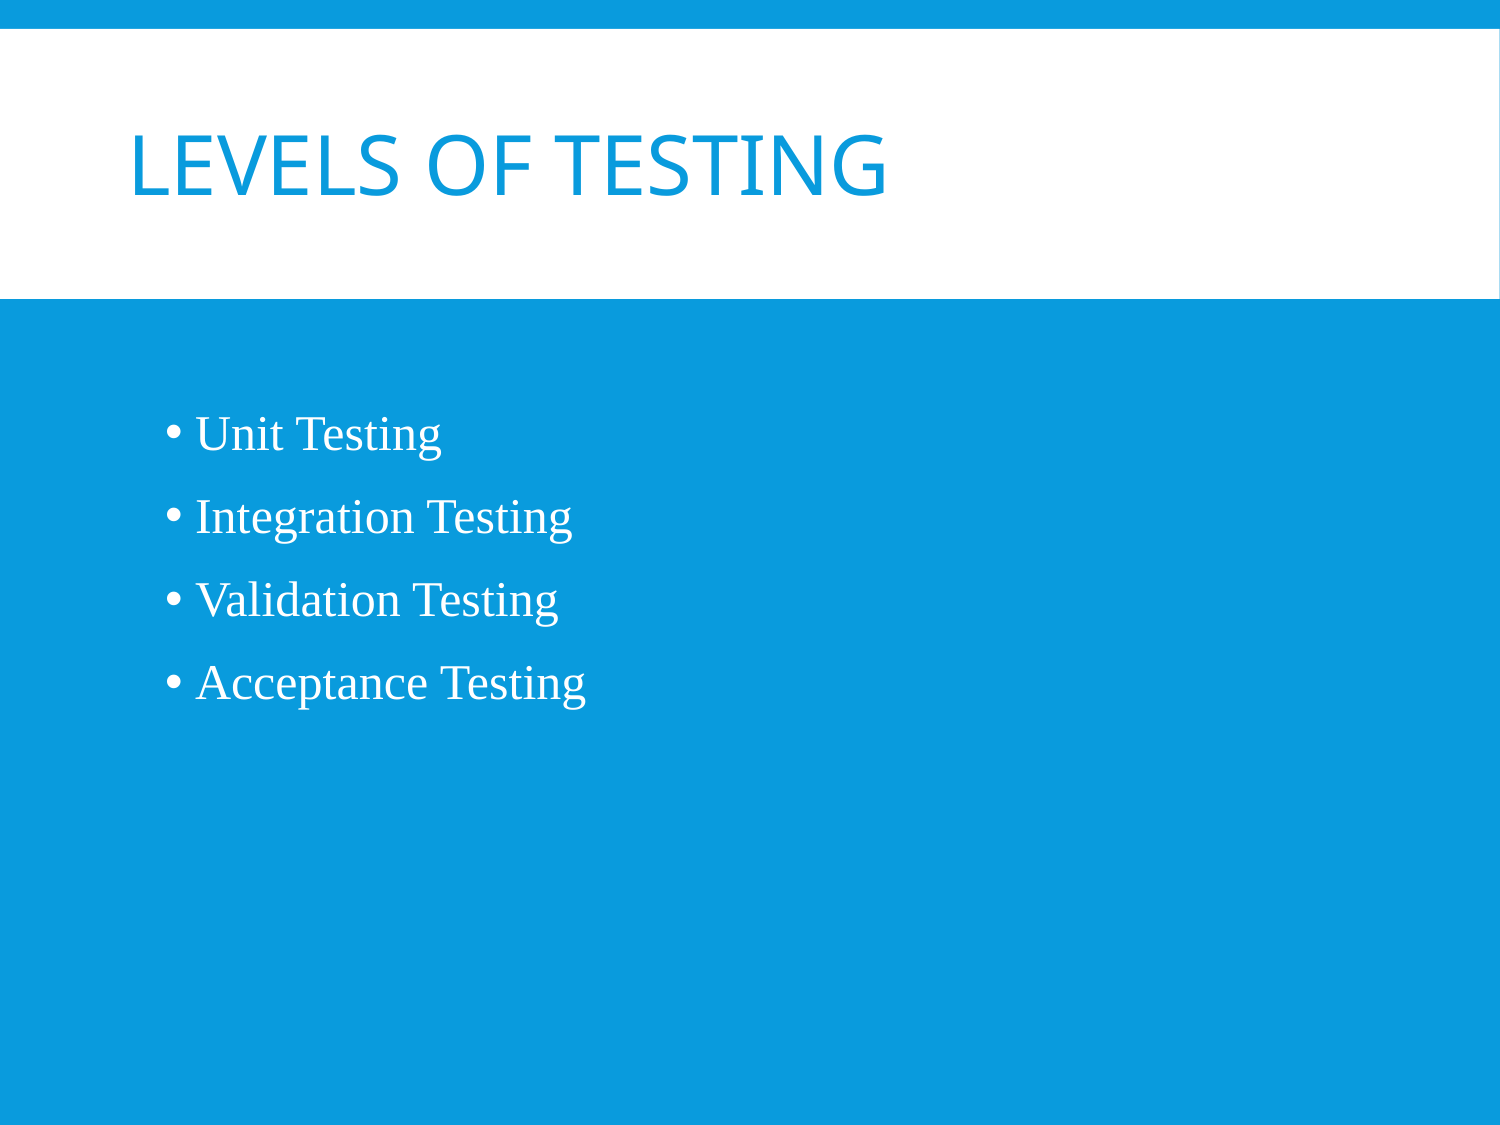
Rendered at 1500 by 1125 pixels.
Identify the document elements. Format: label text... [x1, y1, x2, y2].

list Unit Testing Integration Testing Validation Testing Acceptance Testing [149, 399, 1301, 1026]
title Levels of Testing [112, 46, 1388, 294]
